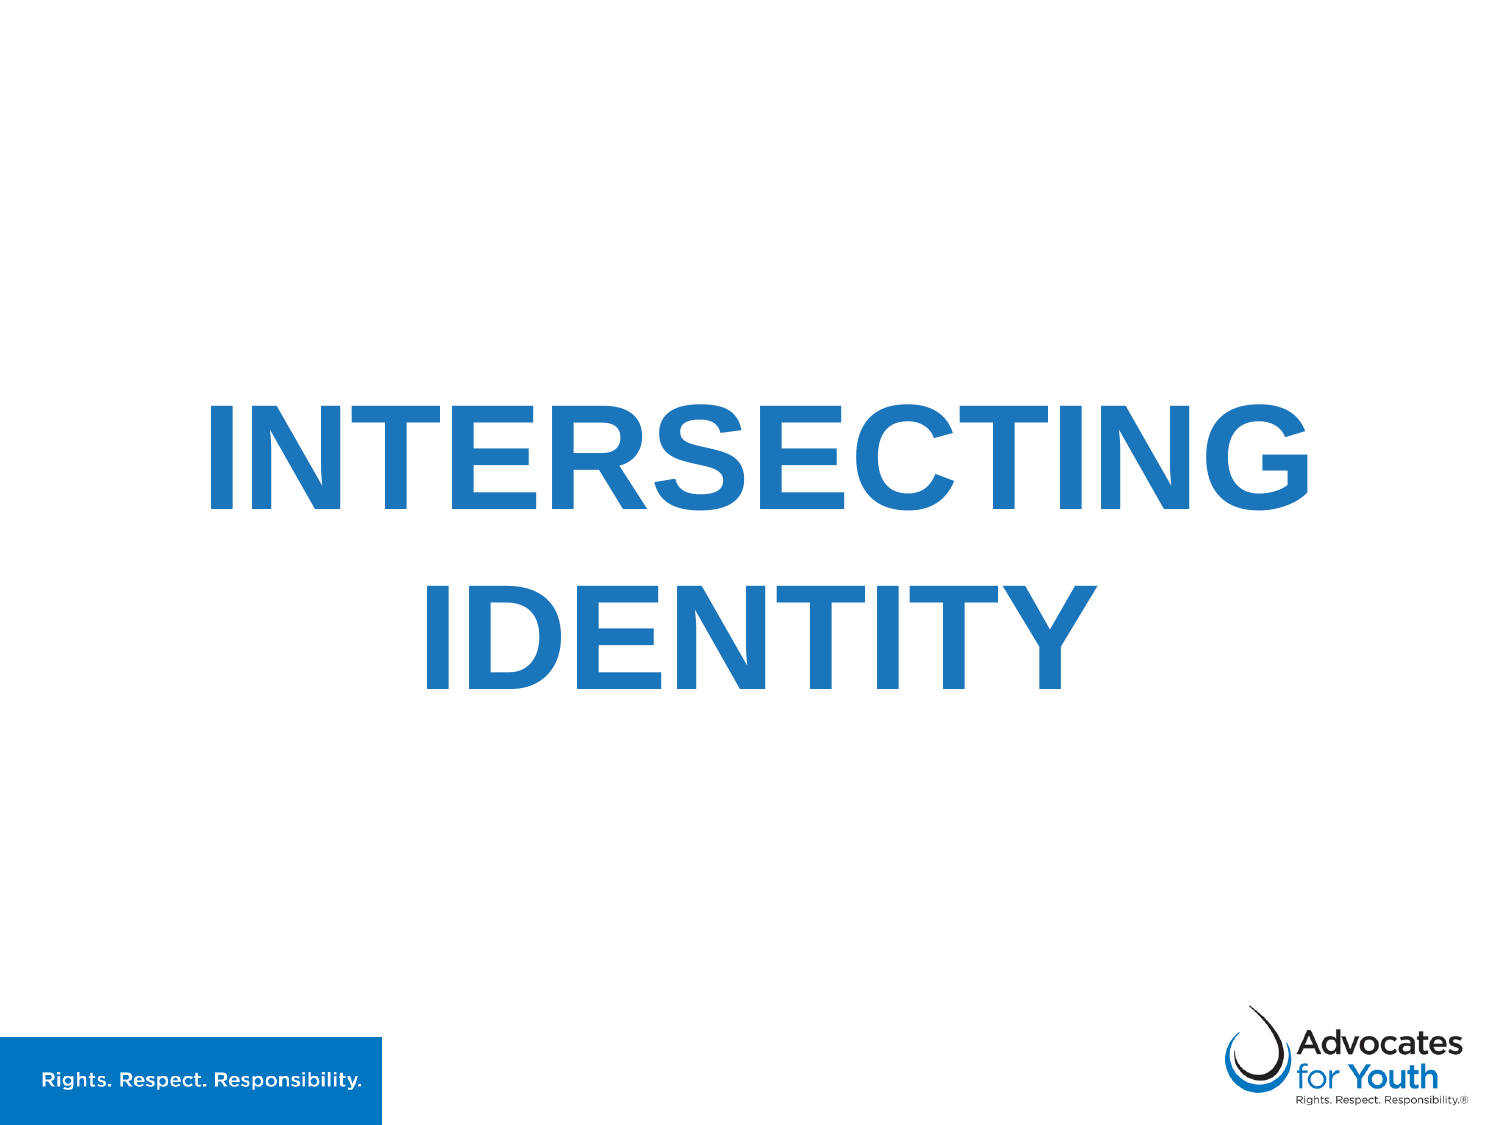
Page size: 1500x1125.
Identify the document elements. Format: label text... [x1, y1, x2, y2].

picture [1200, 990, 1500, 1125]
list INTERSECTING IDENTITY [9, 352, 1500, 923]
picture [0, 1037, 382, 1125]
